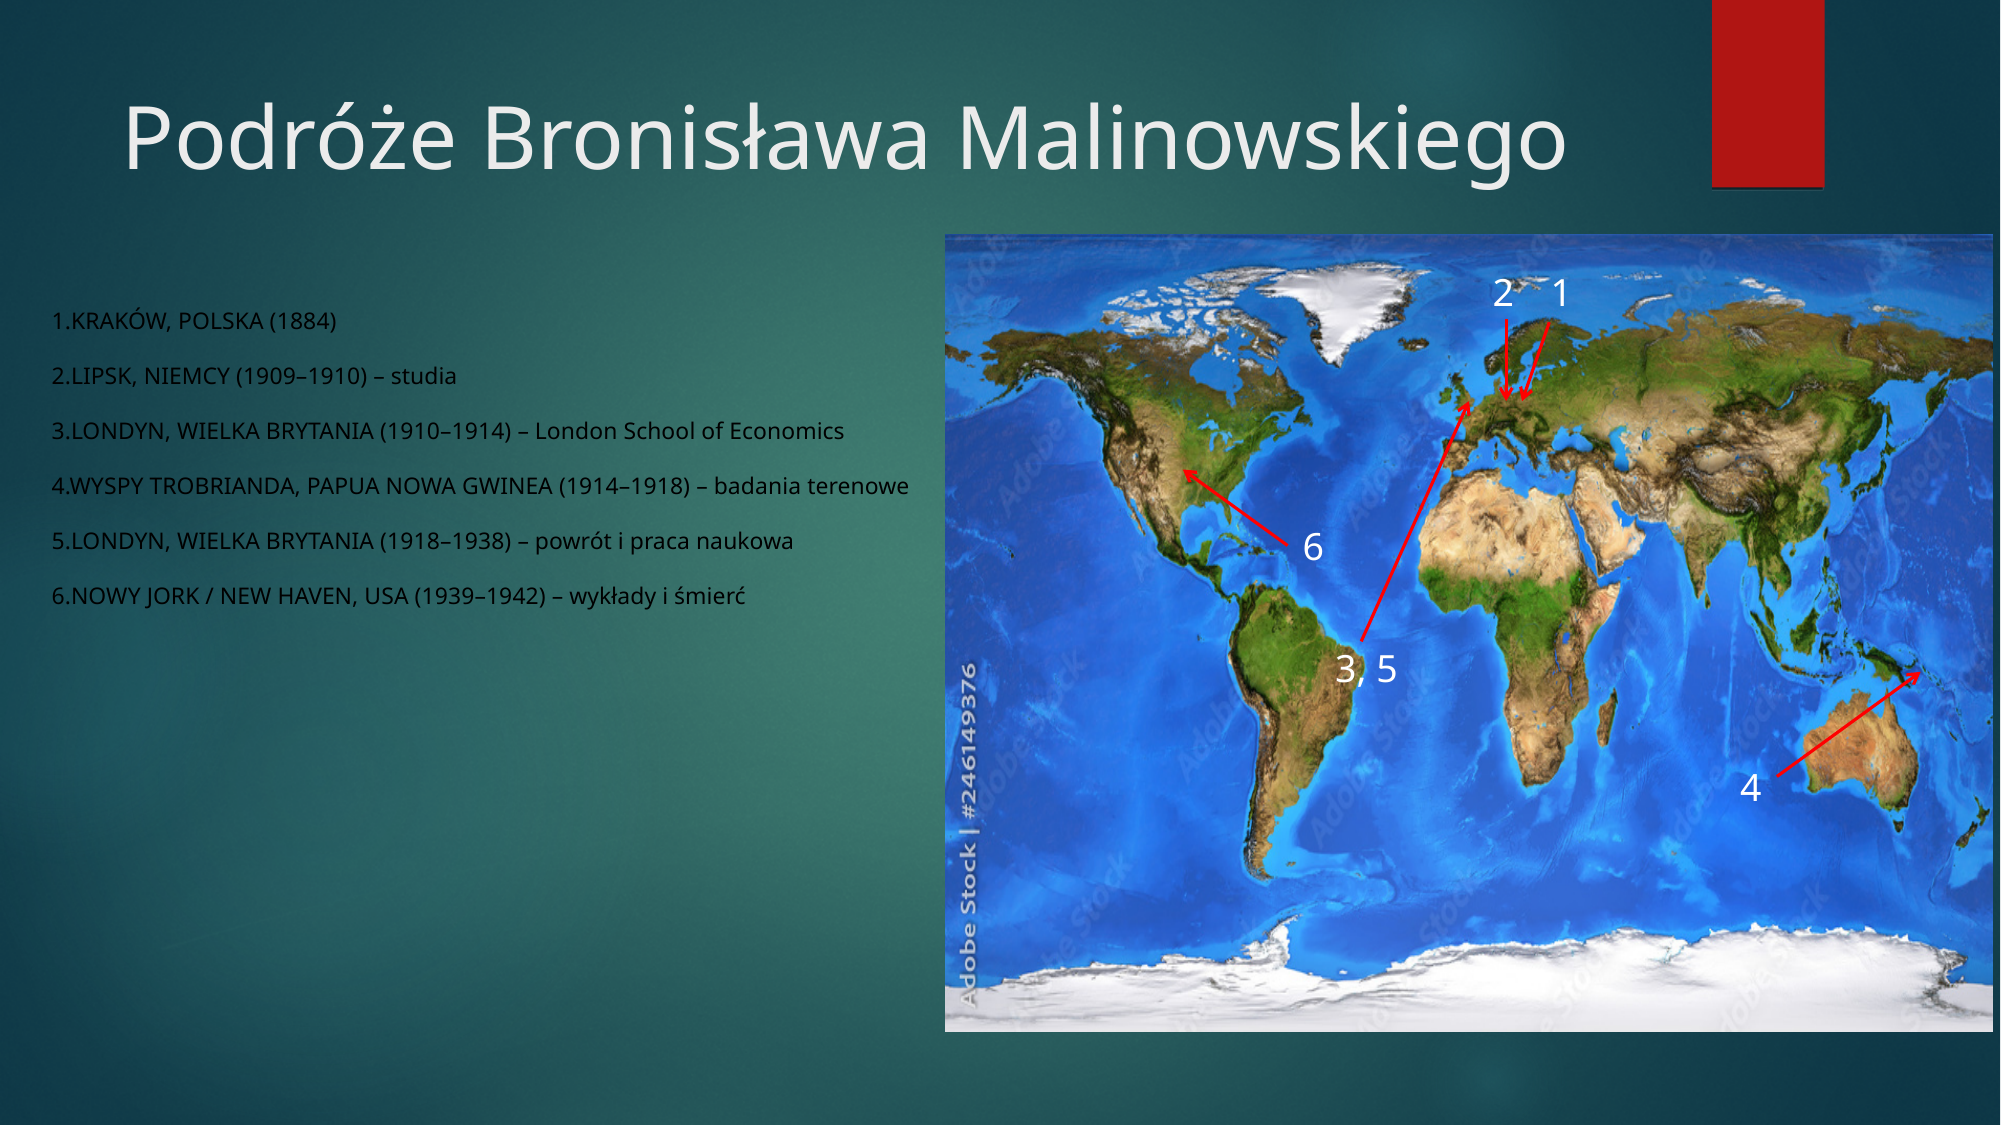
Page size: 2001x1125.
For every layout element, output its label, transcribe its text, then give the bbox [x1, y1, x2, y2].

title Podróże Bronisława Malinowskiego [106, 74, 1649, 299]
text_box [1521, 322, 1550, 402]
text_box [1360, 400, 1470, 642]
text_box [1776, 671, 1921, 777]
picture [0, 0, 2001, 1125]
list 1.KRAKÓW, POLSKA (1884) 2.LIPSK, NIEMCY (1909–1910) – studia 3.LONDYN, WIELKA BRYTANIA (1910–1914) – London School of Economics 4.WYSPY TROBRIANDA, PAPUA NOWA GWINEA (1914–1918) – badania terenowe 5.LONDYN, WIELKA BRYTANIA (1918–1938) – powrót i praca naukowa 6.NOWY JORK / NEW HAVEN, USA (1939–1942) – wykłady i śmierć [36, 299, 939, 1014]
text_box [1182, 469, 1288, 547]
